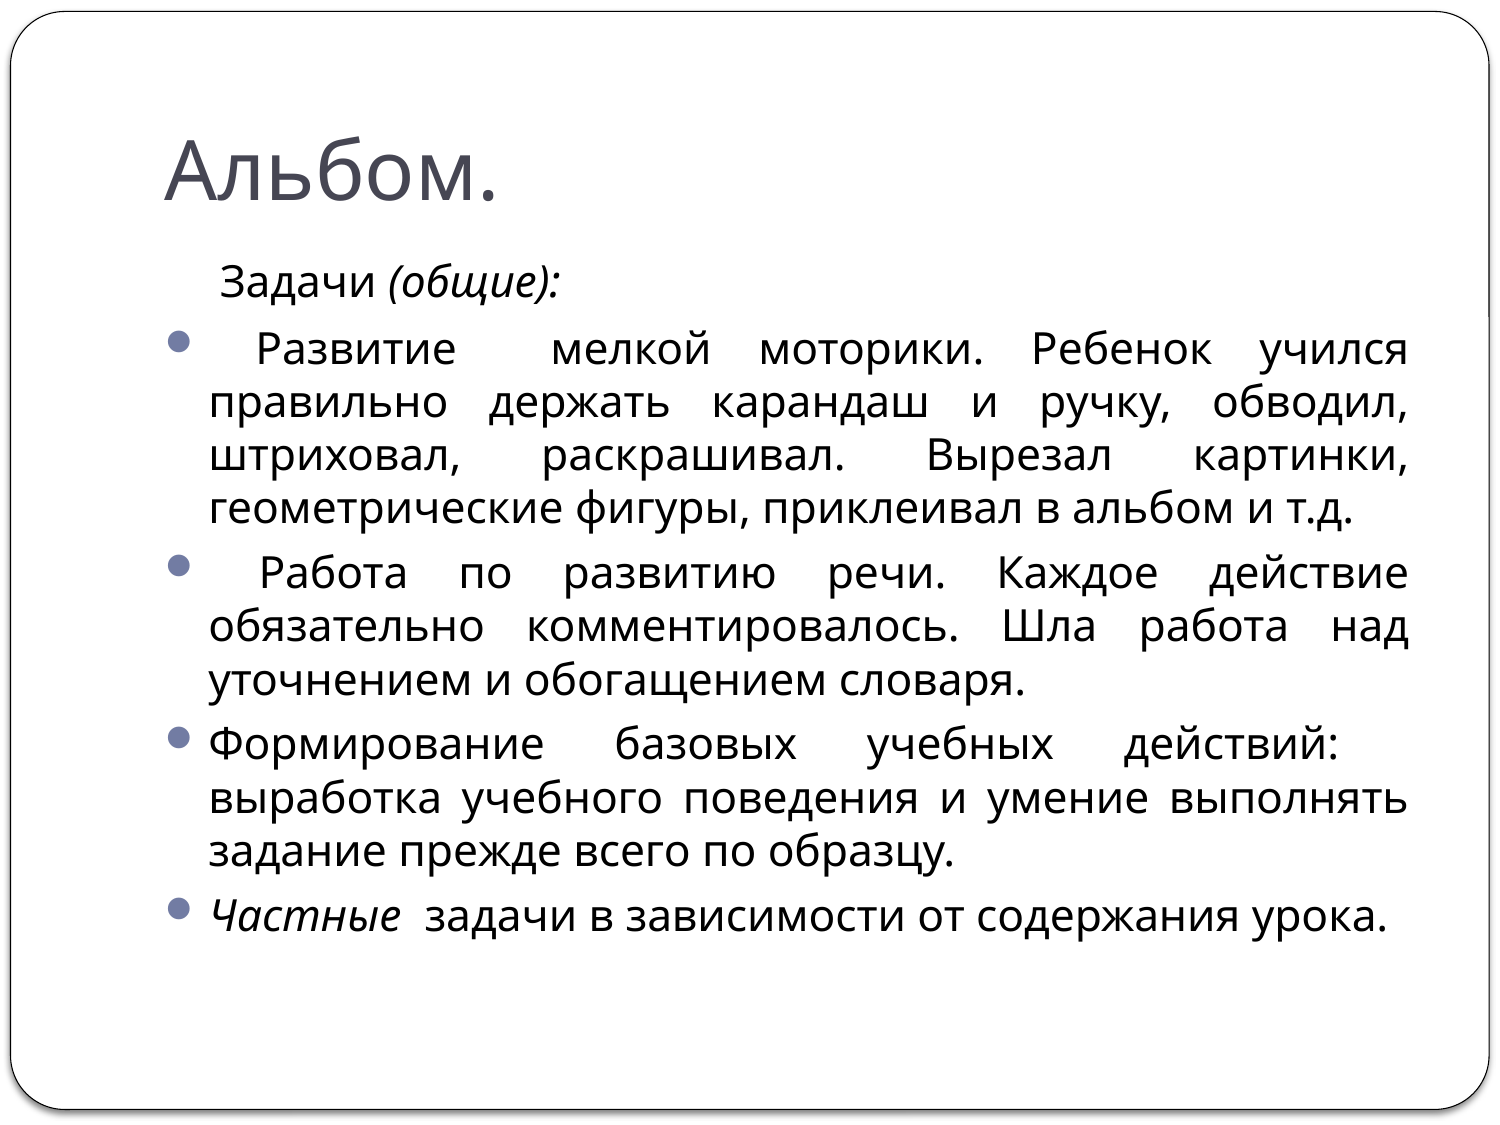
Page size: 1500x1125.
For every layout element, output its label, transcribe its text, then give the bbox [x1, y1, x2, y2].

title Альбом. [150, 45, 1425, 233]
list Задачи (общие): Развитие мелкой моторики. Ребенок учился правильно держать карандаш и ручку, обводил, штриховал, раскрашивал. Вырезал картинки, геометрические фигуры, приклеивал в альбом и т.д. Работа по развитию речи. Каждое действие обязательно комментировалось. Шла работа над уточнением и обогащением словаря. Формирование базовых учебных действий: выработка учебного поведения и умение выполнять задание прежде всего по образцу. Частные задачи в зависимости от содержания урока. [150, 237, 1425, 988]
